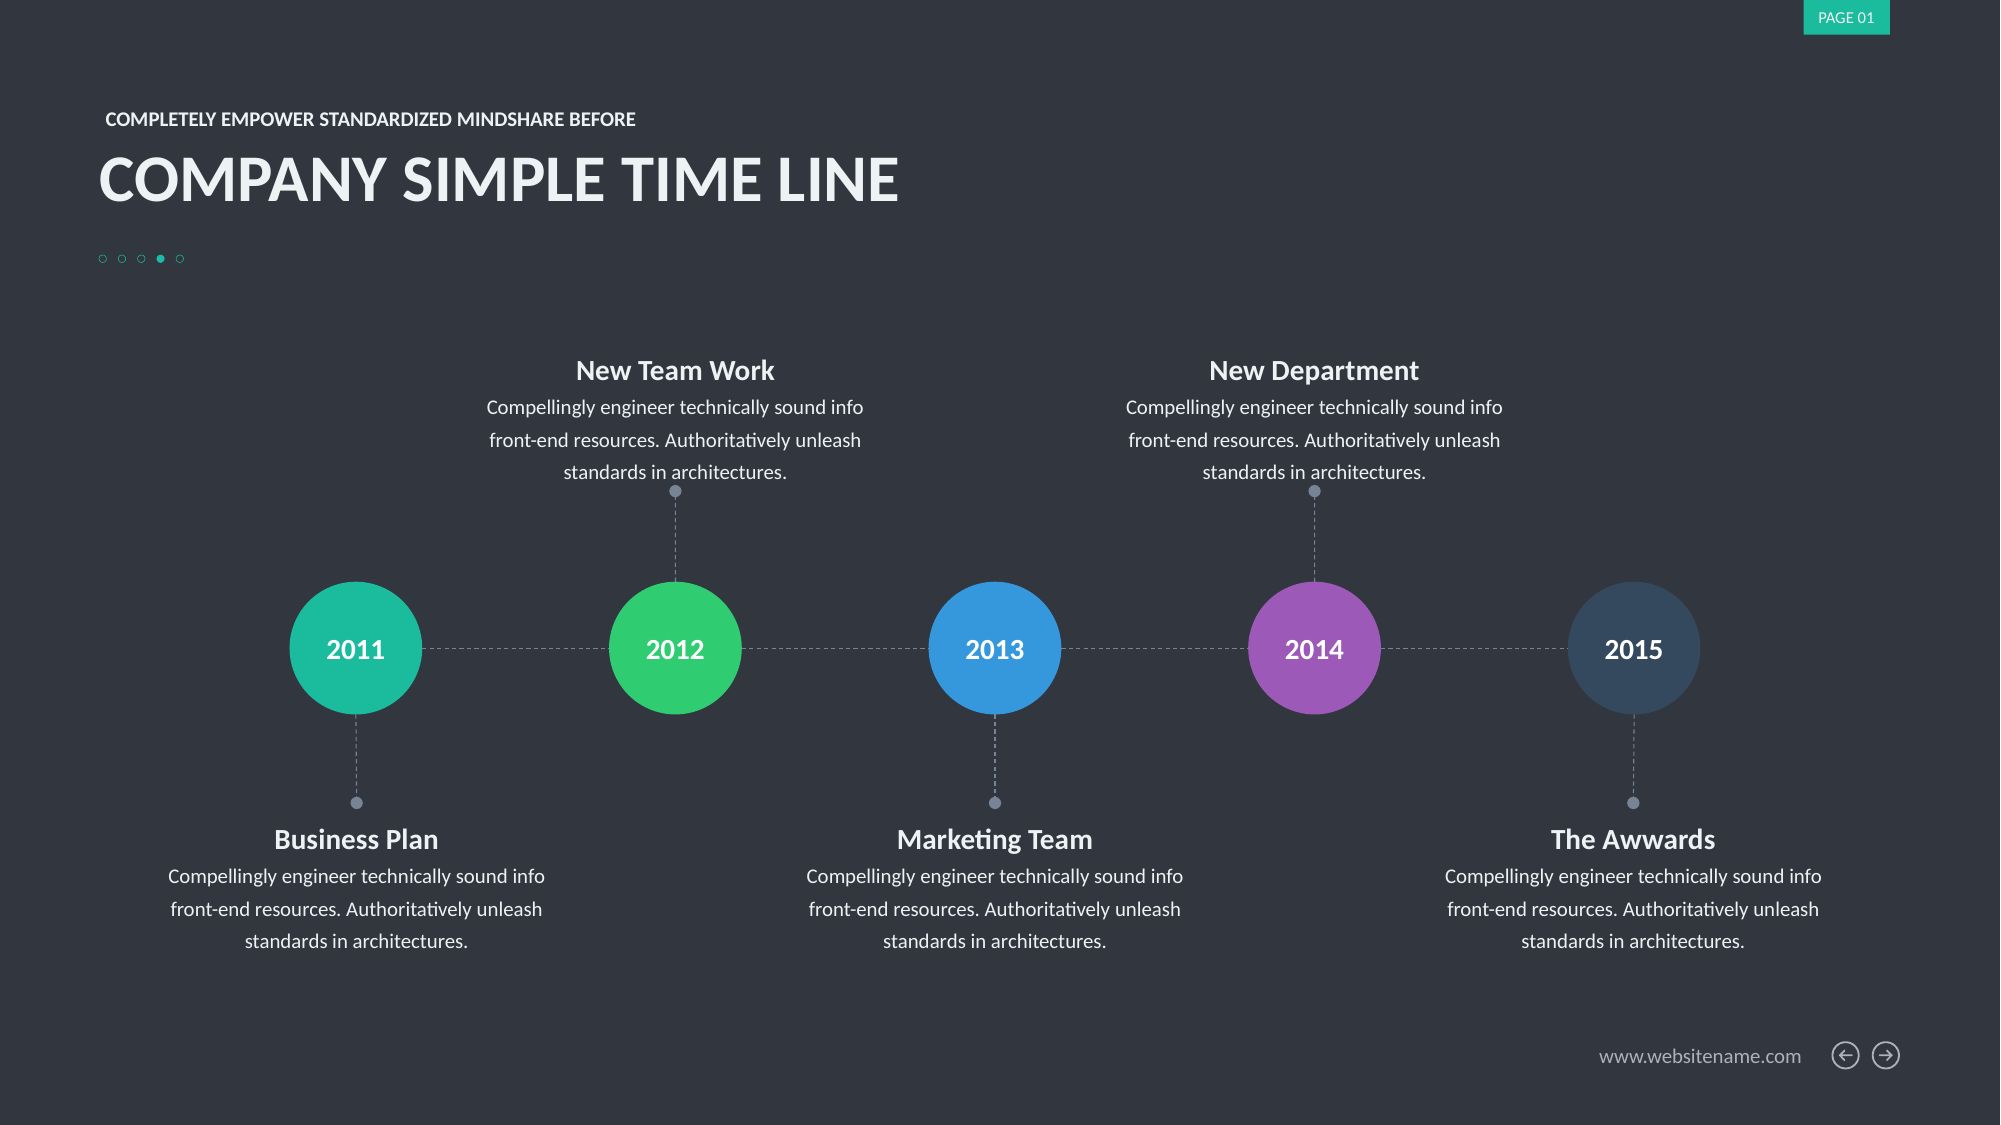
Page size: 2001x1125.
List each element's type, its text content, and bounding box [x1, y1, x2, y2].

text_box 2011 [288, 580, 424, 716]
text_box 2012 [608, 580, 743, 716]
text_box Marketing Team Compellingly engineer technically sound info front-end resources. Authoritatively unleash standards in architectures. [784, 802, 1206, 961]
text_box PAGE 01 [1803, 0, 1890, 35]
text_box Business Plan Compellingly engineer technically sound info front-end resources. Authoritatively unleash standards in architectures. [146, 802, 568, 961]
text_box New Team Work Compellingly engineer technically sound info front-end resources. Authoritatively unleash standards in architectures. [465, 333, 886, 492]
text_box COMPANY SIMPLE TIME LINE [84, 127, 916, 223]
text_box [98, 254, 184, 263]
text_box www.websitename.com [1584, 1035, 1817, 1075]
text_box 2014 [1247, 580, 1382, 716]
text_box 2013 [927, 580, 1063, 716]
text_box [1831, 1041, 1860, 1070]
text_box COMPLETELY EMPOWER STANDARDIZED MINDSHARE BEFORE [90, 97, 651, 138]
text_box 2015 [1566, 580, 1702, 716]
text_box The Awwards Compellingly engineer technically sound info front-end resources. Authoritatively unleash standards in architectures. [1422, 802, 1844, 961]
text_box New Department Compellingly engineer technically sound info front-end resources. Authoritatively unleash standards in architectures. [1104, 333, 1525, 492]
text_box [1871, 1041, 1900, 1070]
